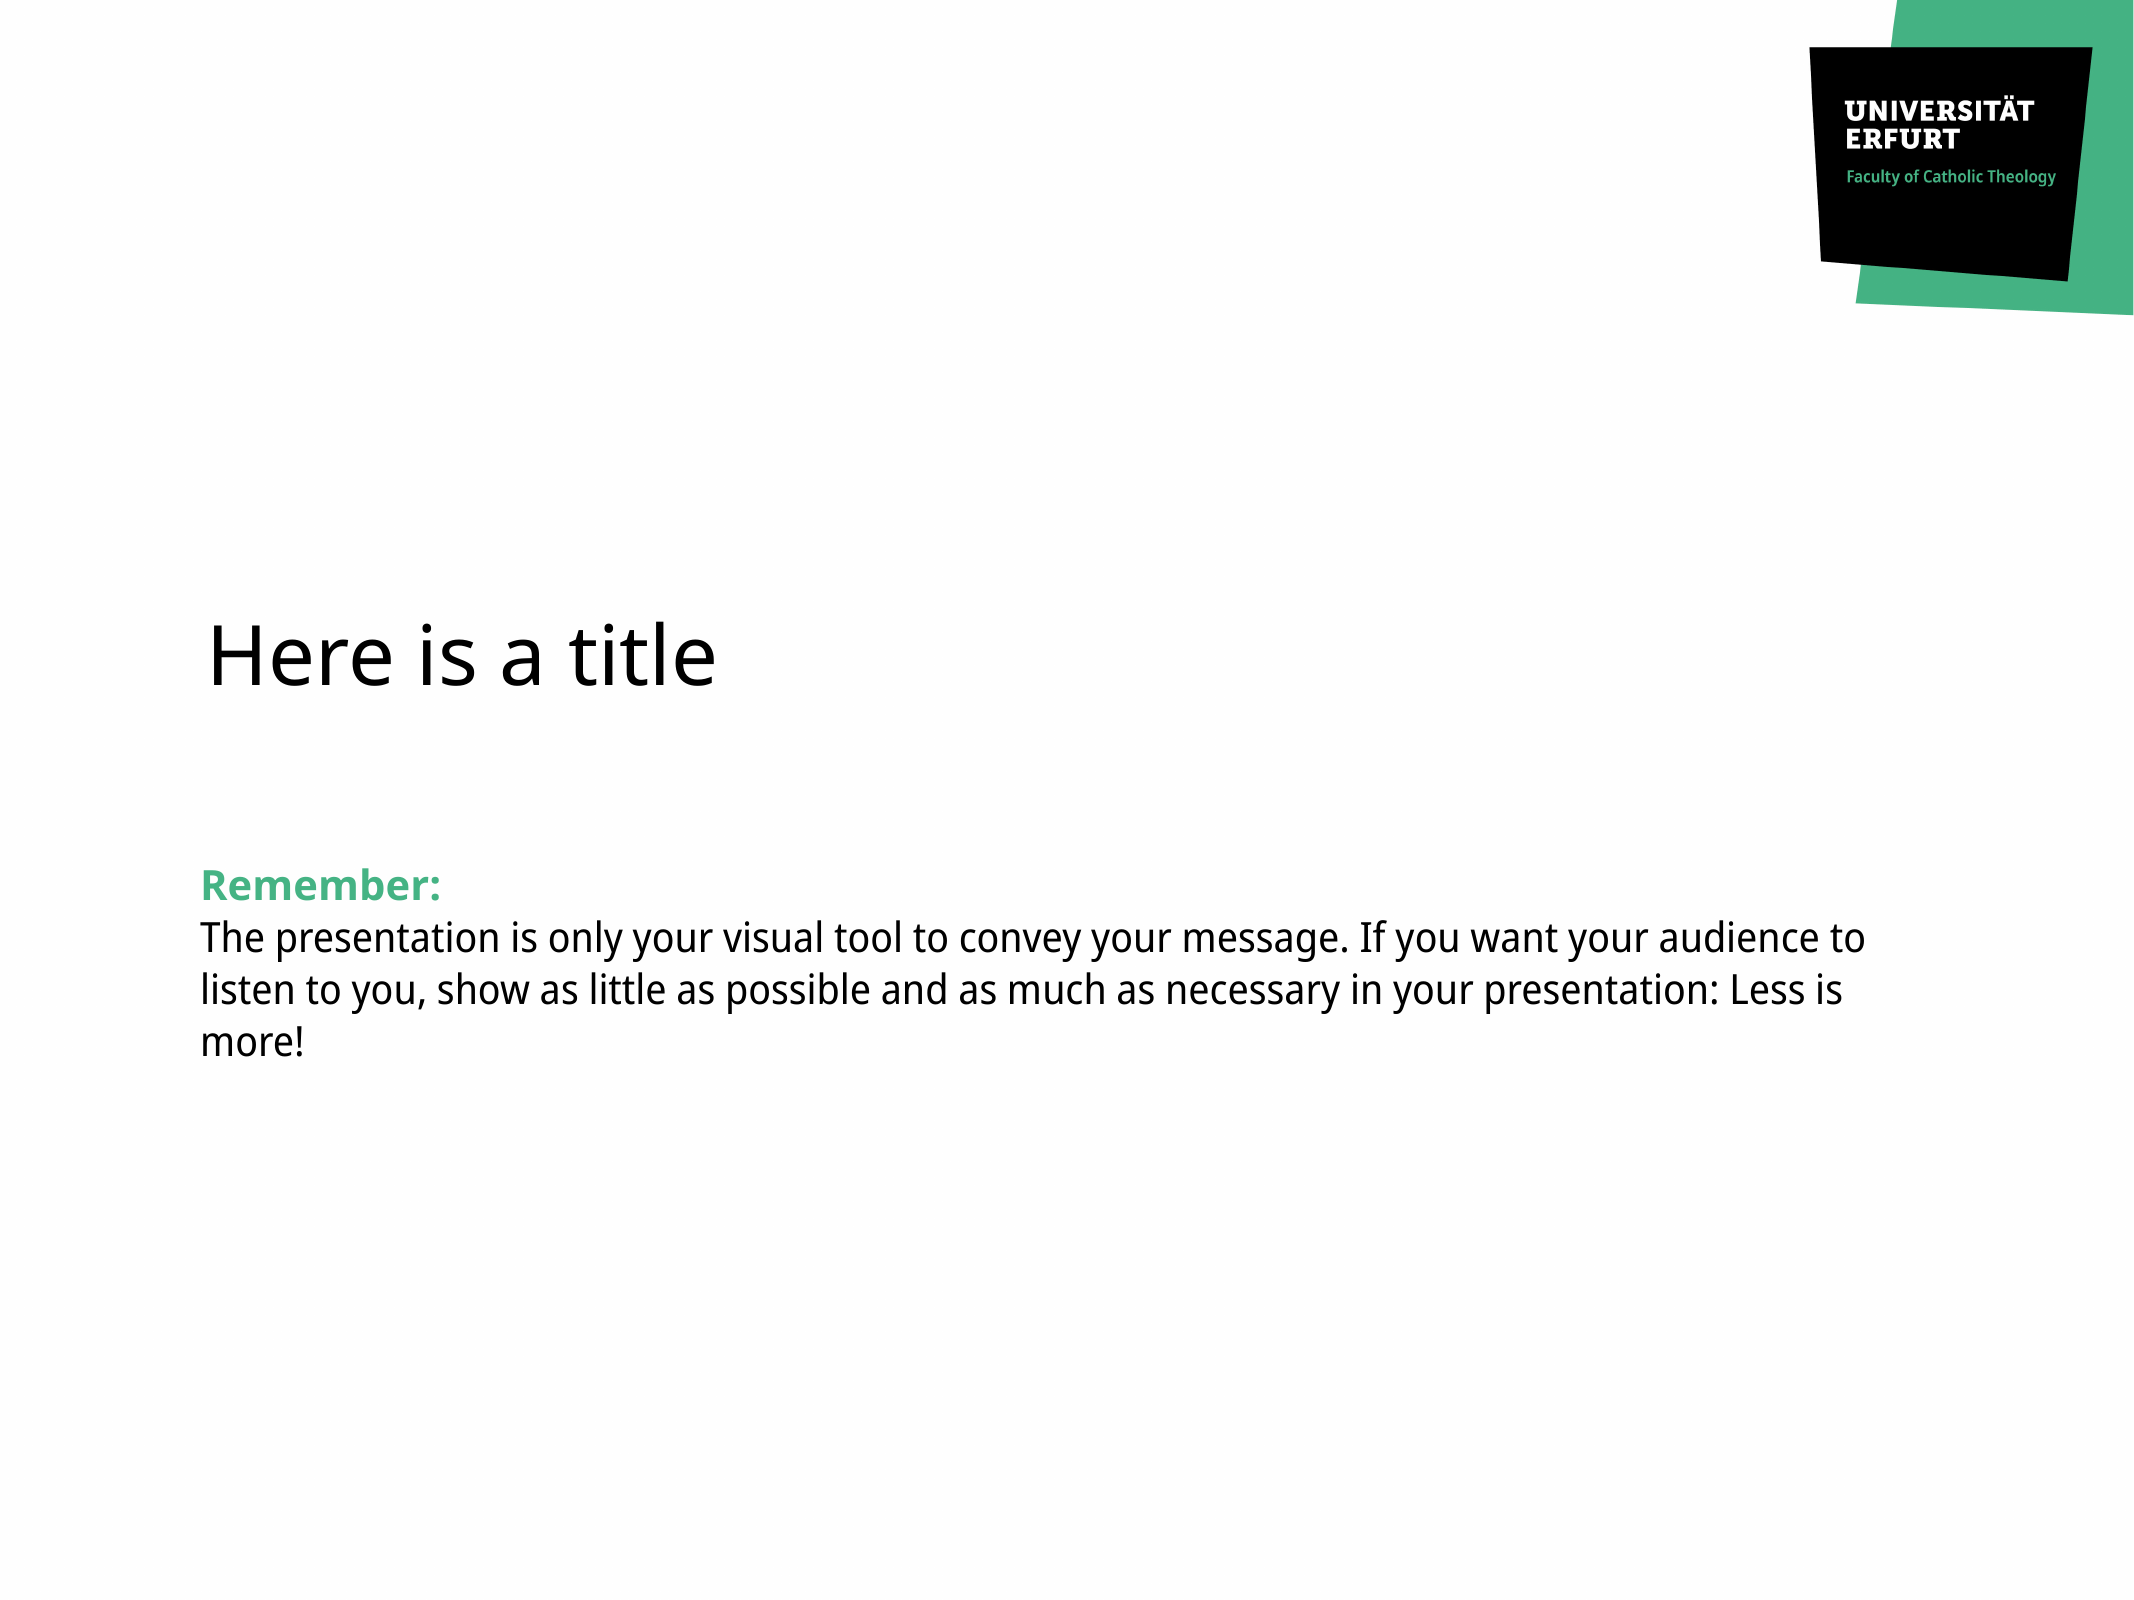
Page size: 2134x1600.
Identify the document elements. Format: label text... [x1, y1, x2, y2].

text_box Remember: The presentation is only your visual tool to convey your message. If you want your audience to listen to you, show as little as possible and as much as necessary in your presentation: Less is more! [191, 847, 1909, 1089]
text_box Here is a title [191, 594, 1711, 825]
picture [0, 0, 2134, 1600]
